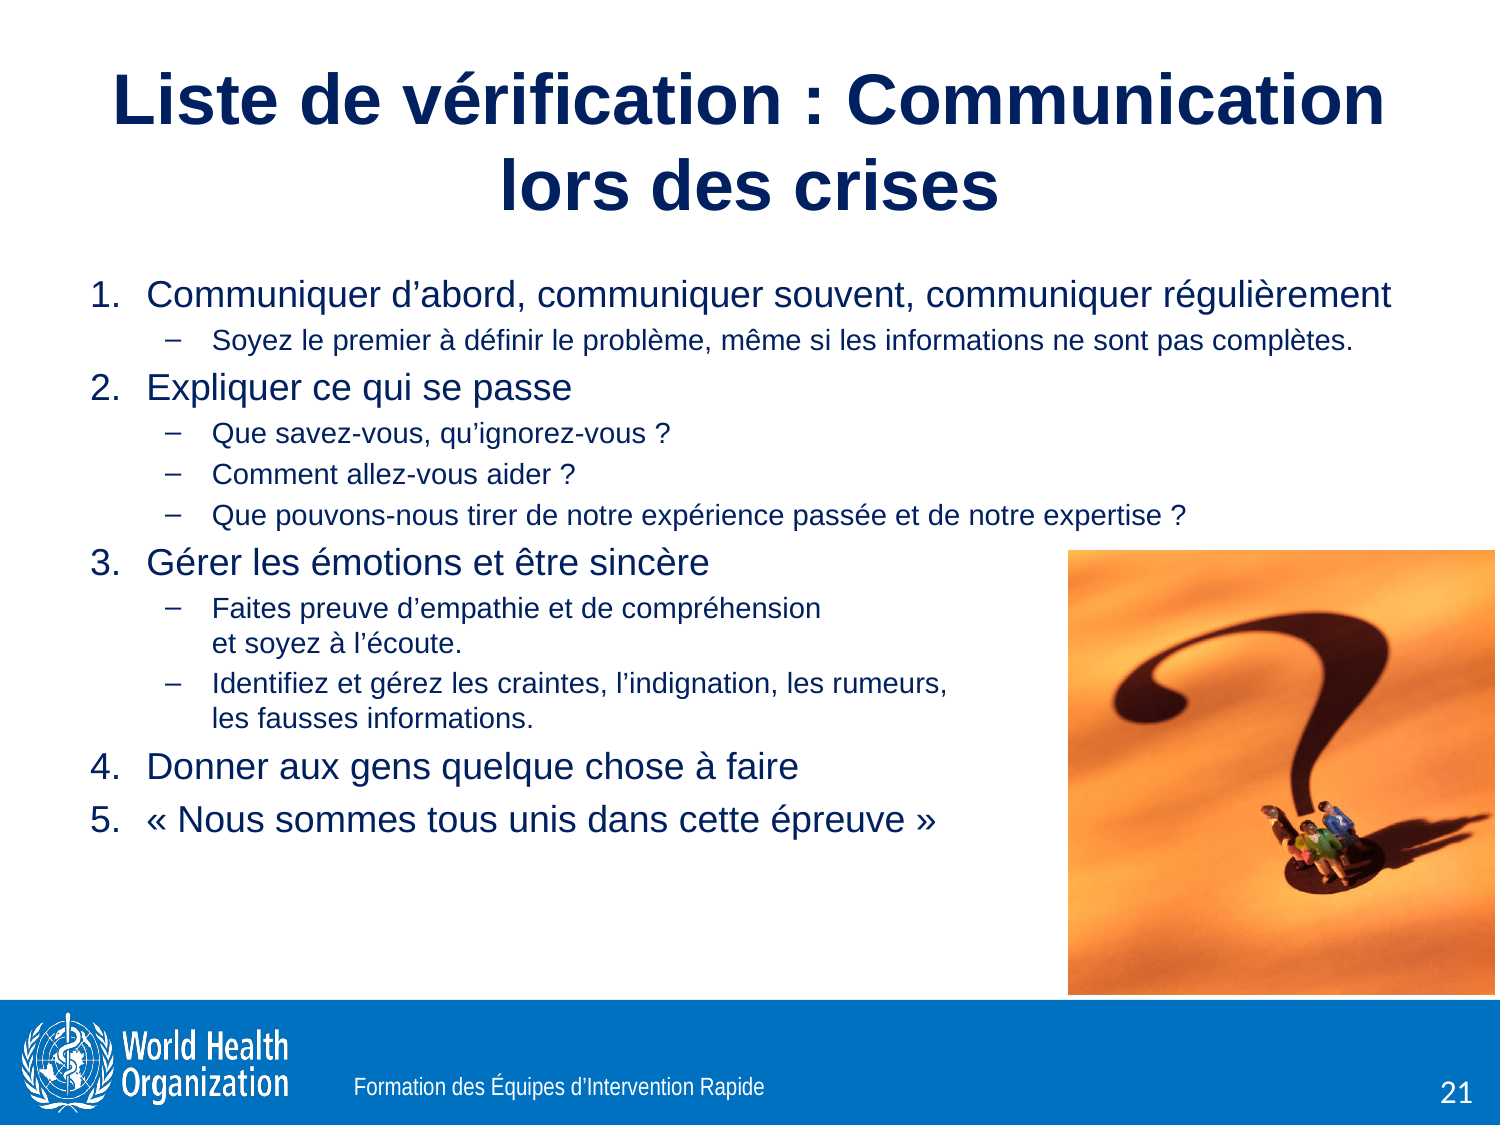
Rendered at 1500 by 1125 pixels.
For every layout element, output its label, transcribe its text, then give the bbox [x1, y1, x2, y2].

title Liste de vérification : Communication lors des crises [75, 45, 1425, 233]
picture [21, 1012, 288, 1113]
picture [1068, 550, 1495, 995]
list Communiquer d’abord, communiquer souvent, communiquer régulièrement Soyez le premier à définir le problème, même si les informations ne sont pas complètes. Expliquer ce qui se passe Que savez-vous, qu’ignorez-vous ? Comment allez-vous aider ? Que pouvons-nous tirer de notre expérience passée et de notre expertise ? Gérer les émotions et être sincère Faites preuve d’empathie et de compréhension et soyez à l’écoute. Identifiez et gérez les craintes, l’indignation, les rumeurs, les fausses informations. Donner aux gens quelque chose à faire « Nous sommes tous unis dans cette épreuve » [75, 262, 1425, 1005]
